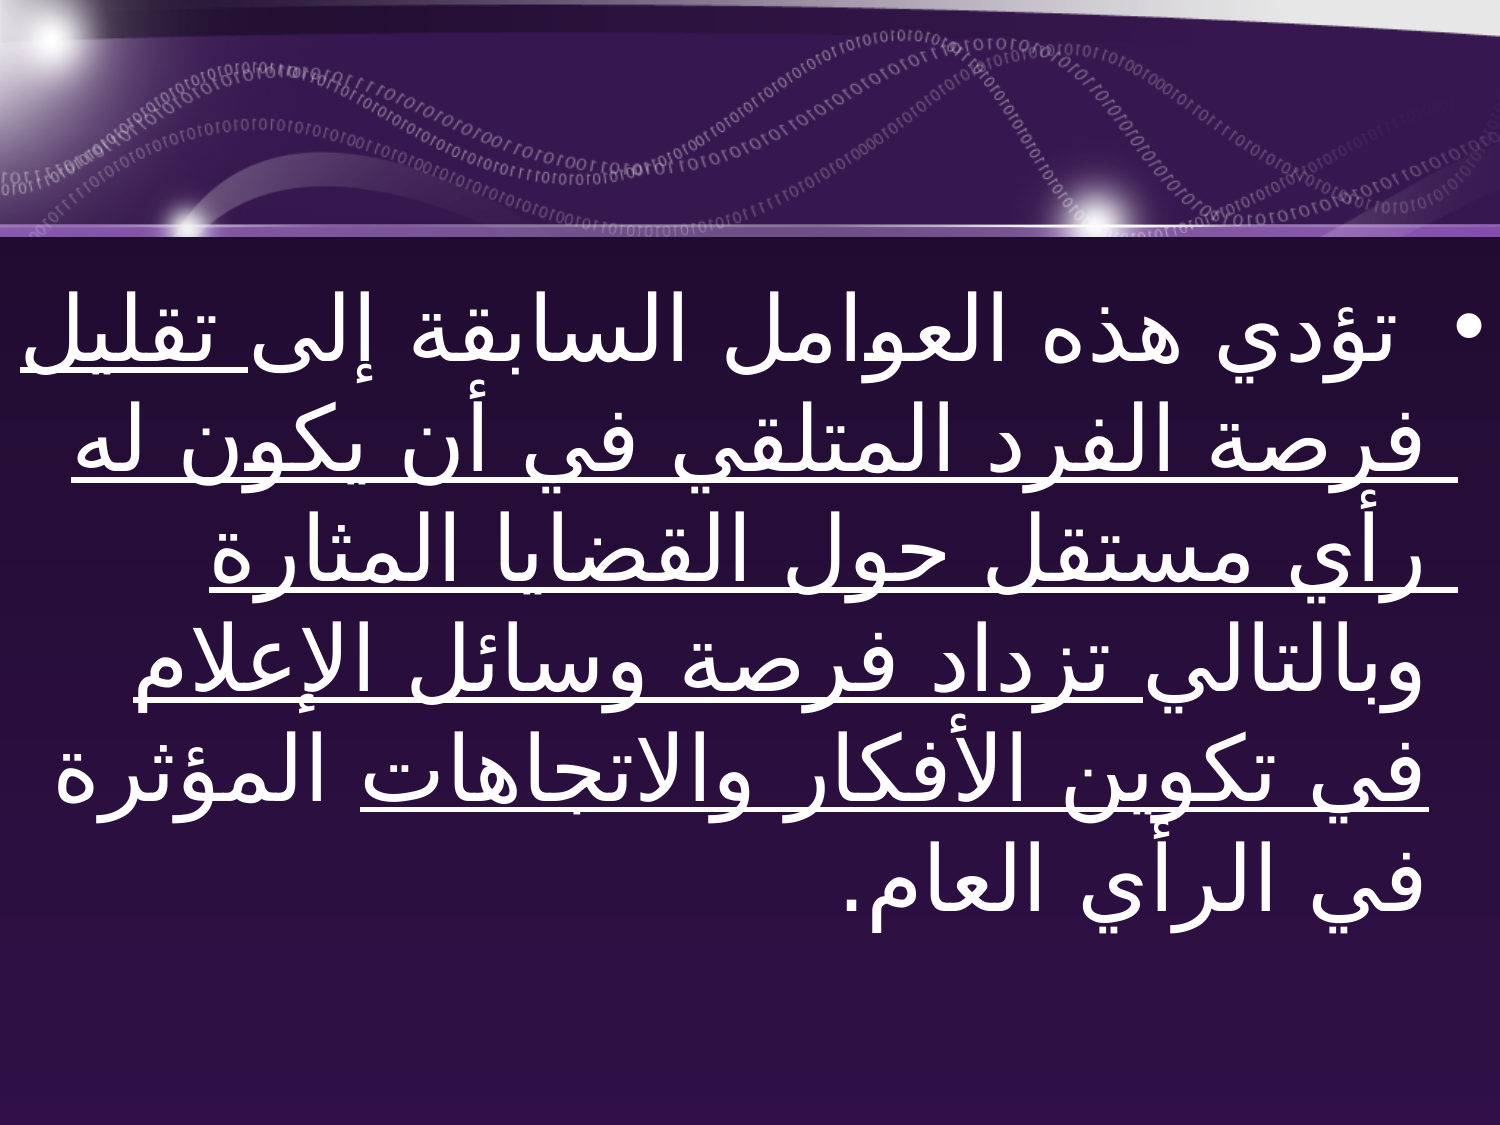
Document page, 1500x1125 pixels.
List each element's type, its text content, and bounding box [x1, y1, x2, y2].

list تؤدي هذه العوامل السابقة إلى تقليل فرصة الفرد المتلقي في أن يكون له رأي مستقل حول القضايا المثارة وبالتالي تزداد فرصة وسائل الإعلام في تكوين الأفكار والاتجاهات المؤثرة في الرأي العام. [0, 262, 1500, 1005]
picture [0, 0, 1500, 237]
